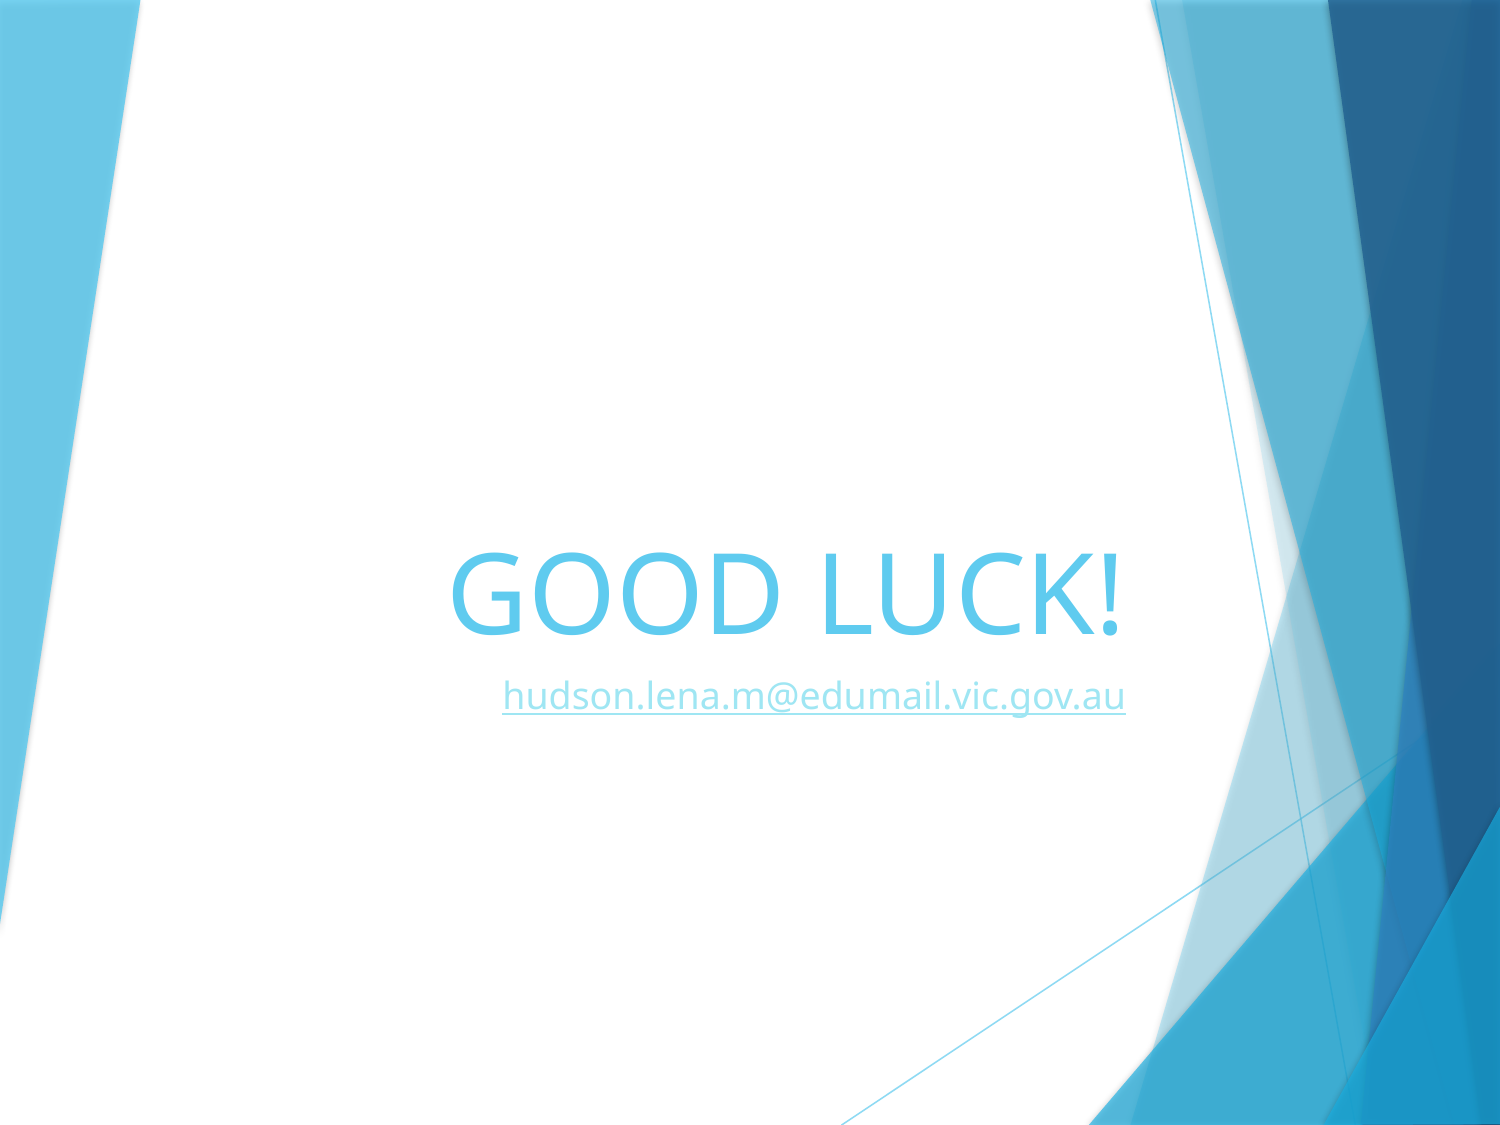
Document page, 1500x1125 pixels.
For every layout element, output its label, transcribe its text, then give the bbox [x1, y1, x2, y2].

title GOOD LUCK! [185, 394, 1142, 664]
subtitle hudson.lena.m@edumail.vic.gov.au [185, 664, 1142, 845]
